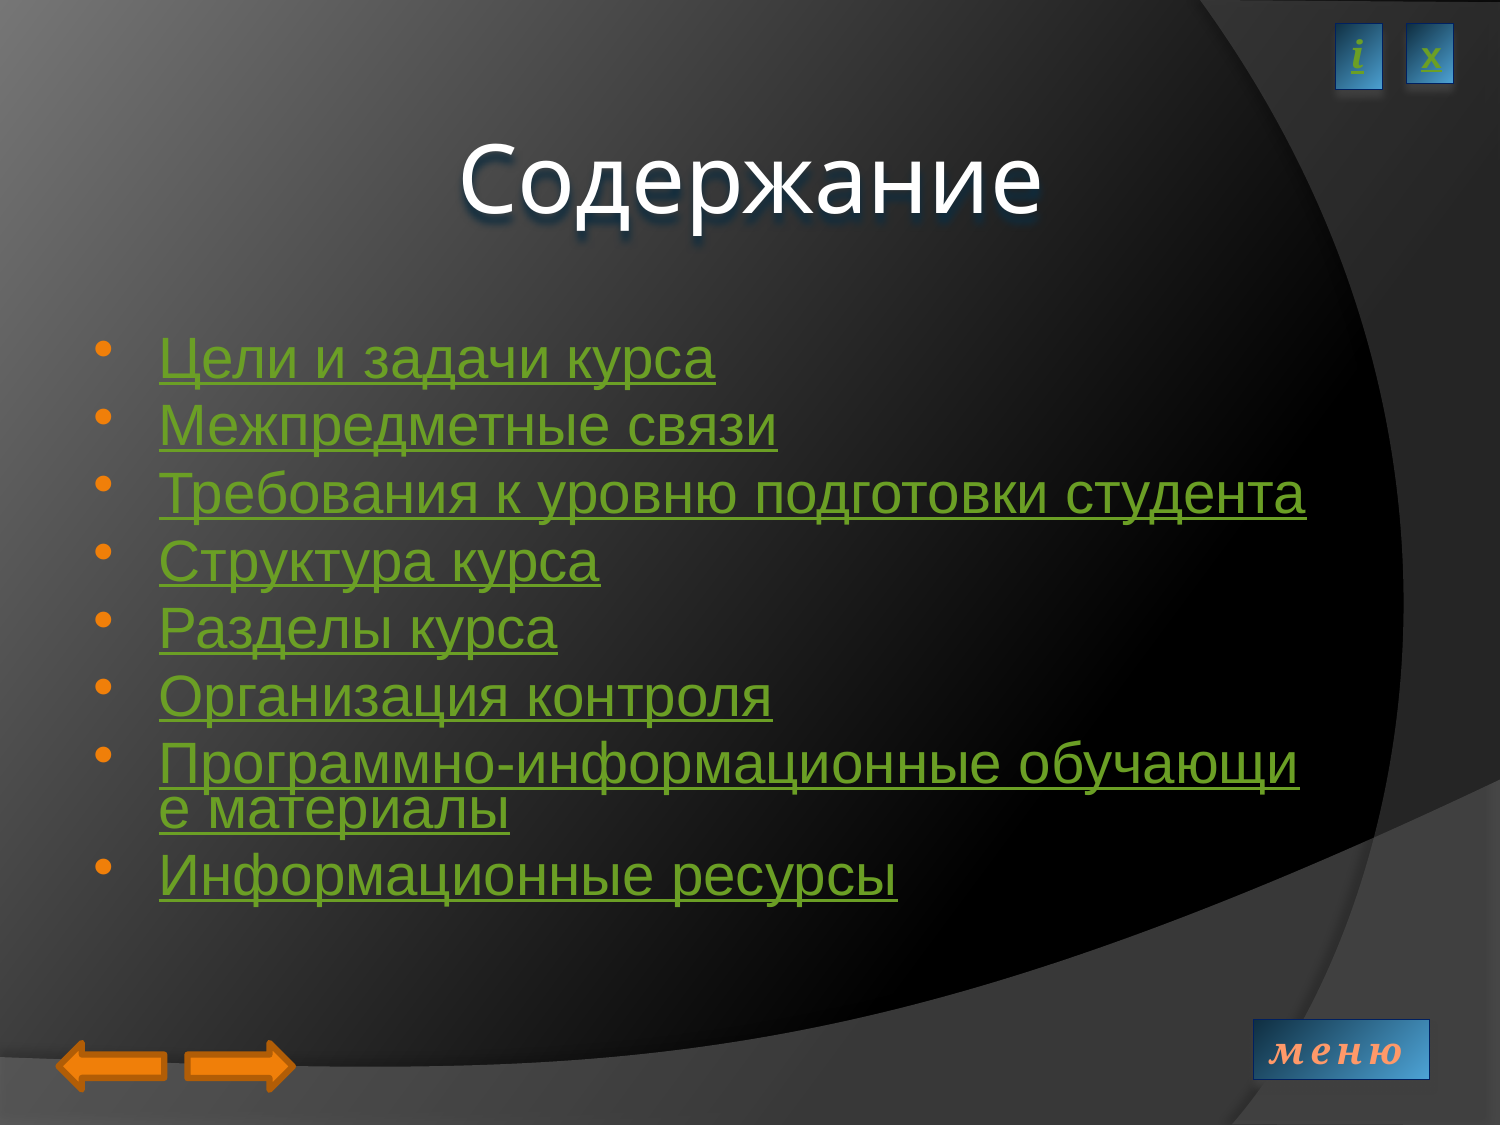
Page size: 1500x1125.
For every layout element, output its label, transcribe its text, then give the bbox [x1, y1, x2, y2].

list Цели и задачи курса Межпредметные связи Требования к уровню подготовки студента Структура курса Разделы курса Организация контроля Программно-информационные обучающие материалы Информационные ресурсы [75, 326, 1336, 1012]
text_box х [1406, 23, 1454, 84]
text_box меню [1253, 1019, 1430, 1080]
text_box i [1335, 23, 1383, 90]
text_box [55, 1040, 168, 1093]
text_box [184, 1040, 297, 1093]
title Содержание [76, 81, 1427, 269]
